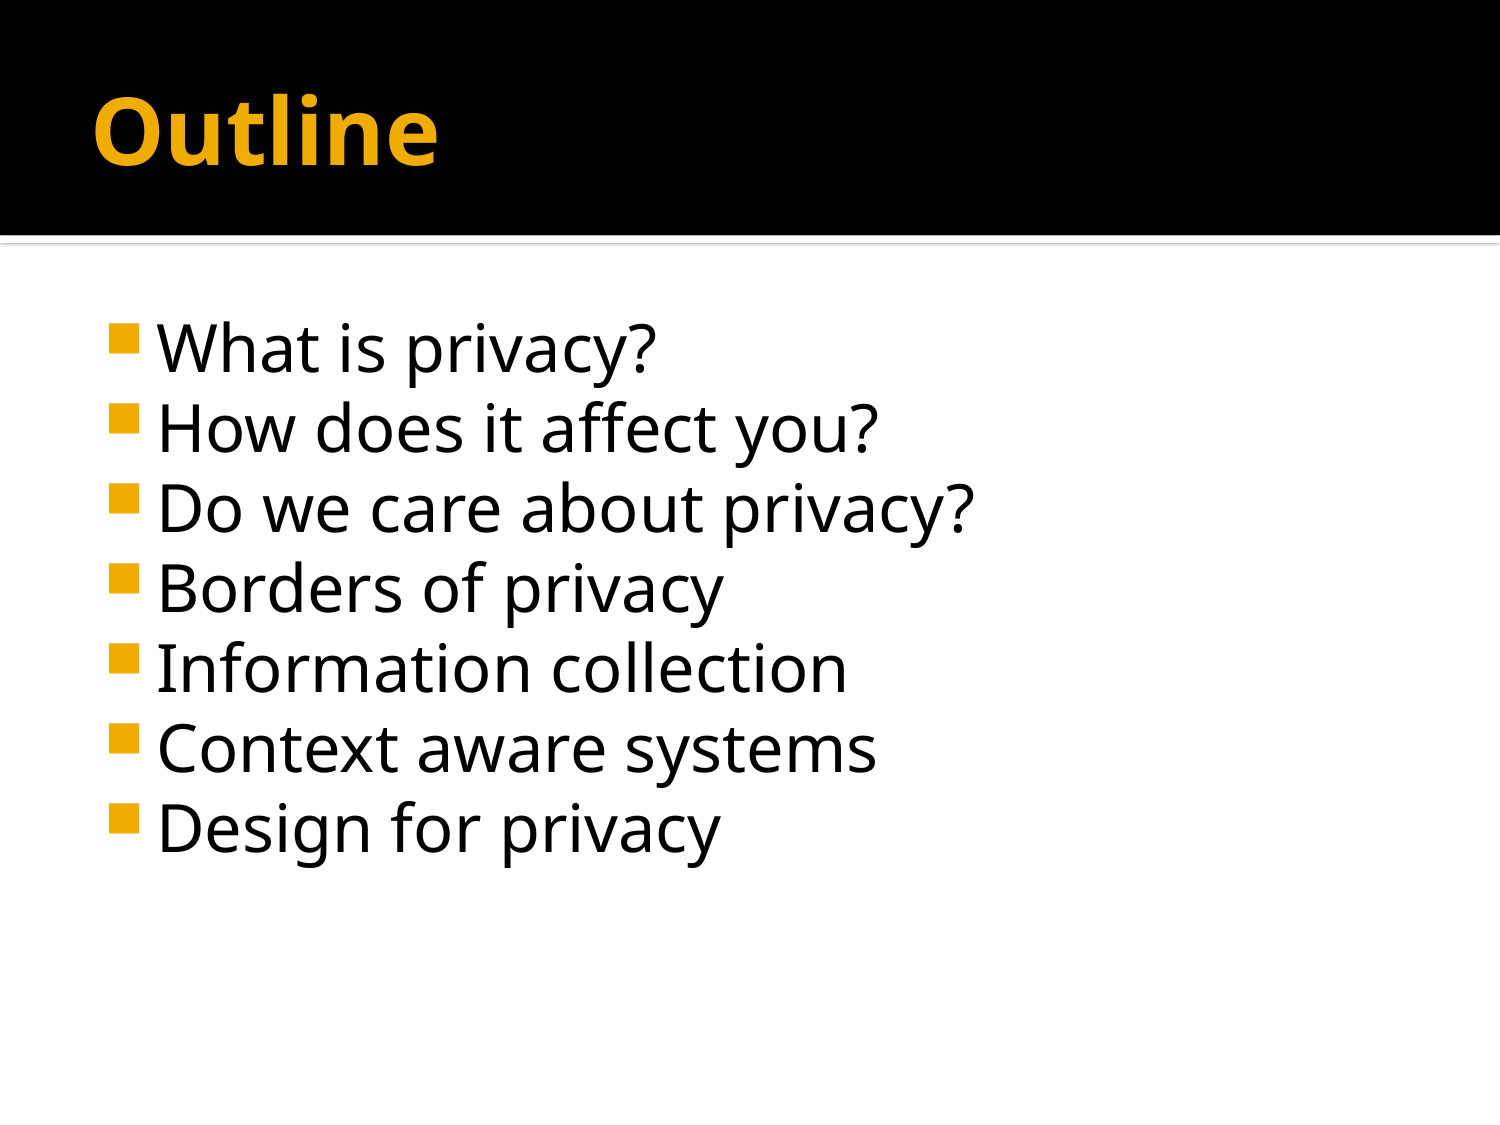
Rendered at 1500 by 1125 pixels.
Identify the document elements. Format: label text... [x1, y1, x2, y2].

list What is privacy? How does it affect you? Do we care about privacy? Borders of privacy Information collection Context aware systems Design for privacy [75, 291, 1425, 1050]
title Outline [75, 25, 1425, 231]
